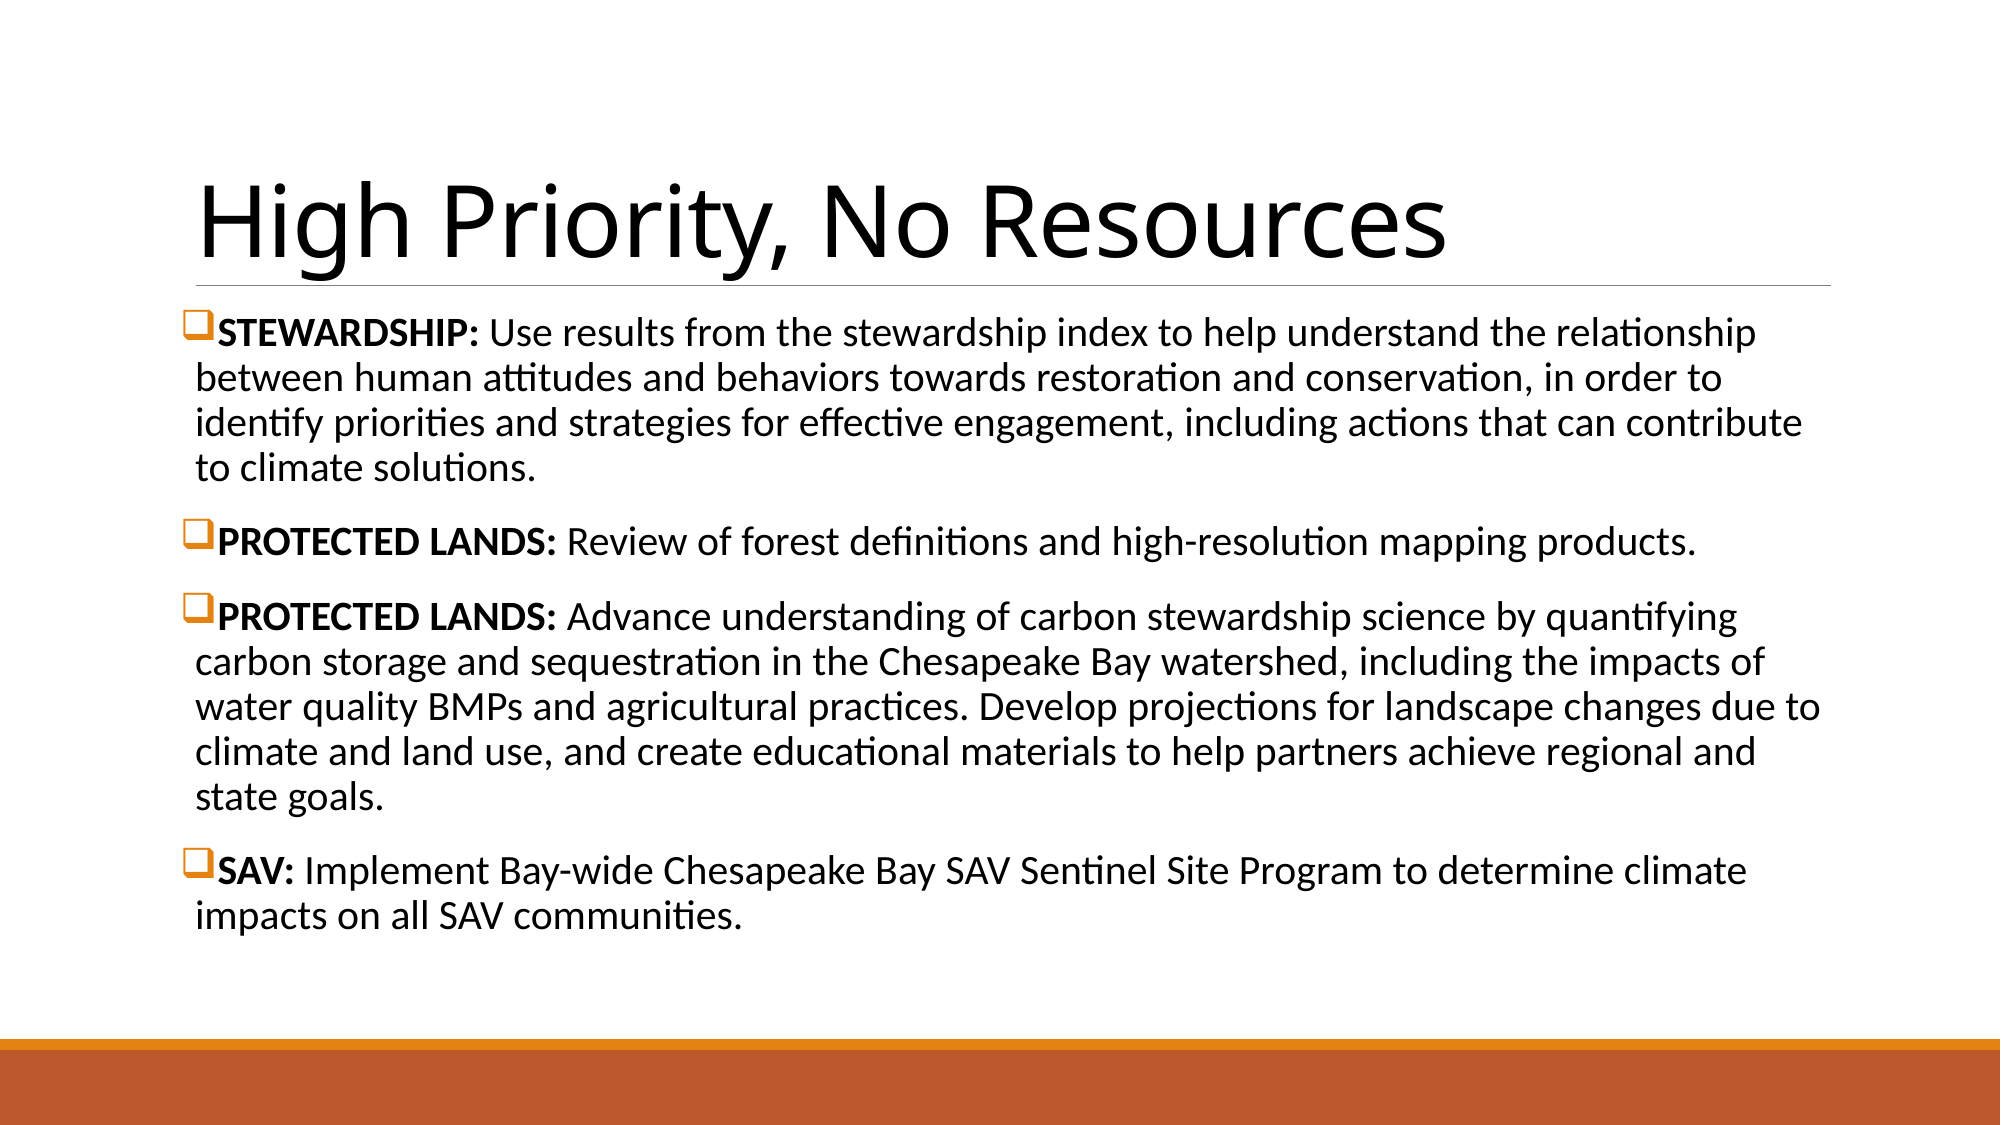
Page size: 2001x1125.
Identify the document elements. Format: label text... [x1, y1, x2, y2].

title High Priority, No Resources [180, 47, 1830, 285]
list STEWARDSHIP: Use results from the stewardship index to help understand the relationship between human attitudes and behaviors towards restoration and conservation, in order to identify priorities and strategies for effective engagement, including actions that can contribute to climate solutions. PROTECTED LANDS: Review of forest definitions and high-resolution mapping products. PROTECTED LANDS: Advance understanding of carbon stewardship science by quantifying carbon storage and sequestration in the Chesapeake Bay watershed, including the impacts of water quality BMPs and agricultural practices. Develop projections for landscape changes due to climate and land use, and create educational materials to help partners achieve regional and state goals. SAV: Implement Bay-wide Chesapeake Bay SAV Sentinel Site Program to determine climate impacts on all SAV communities. [180, 302, 1830, 963]
